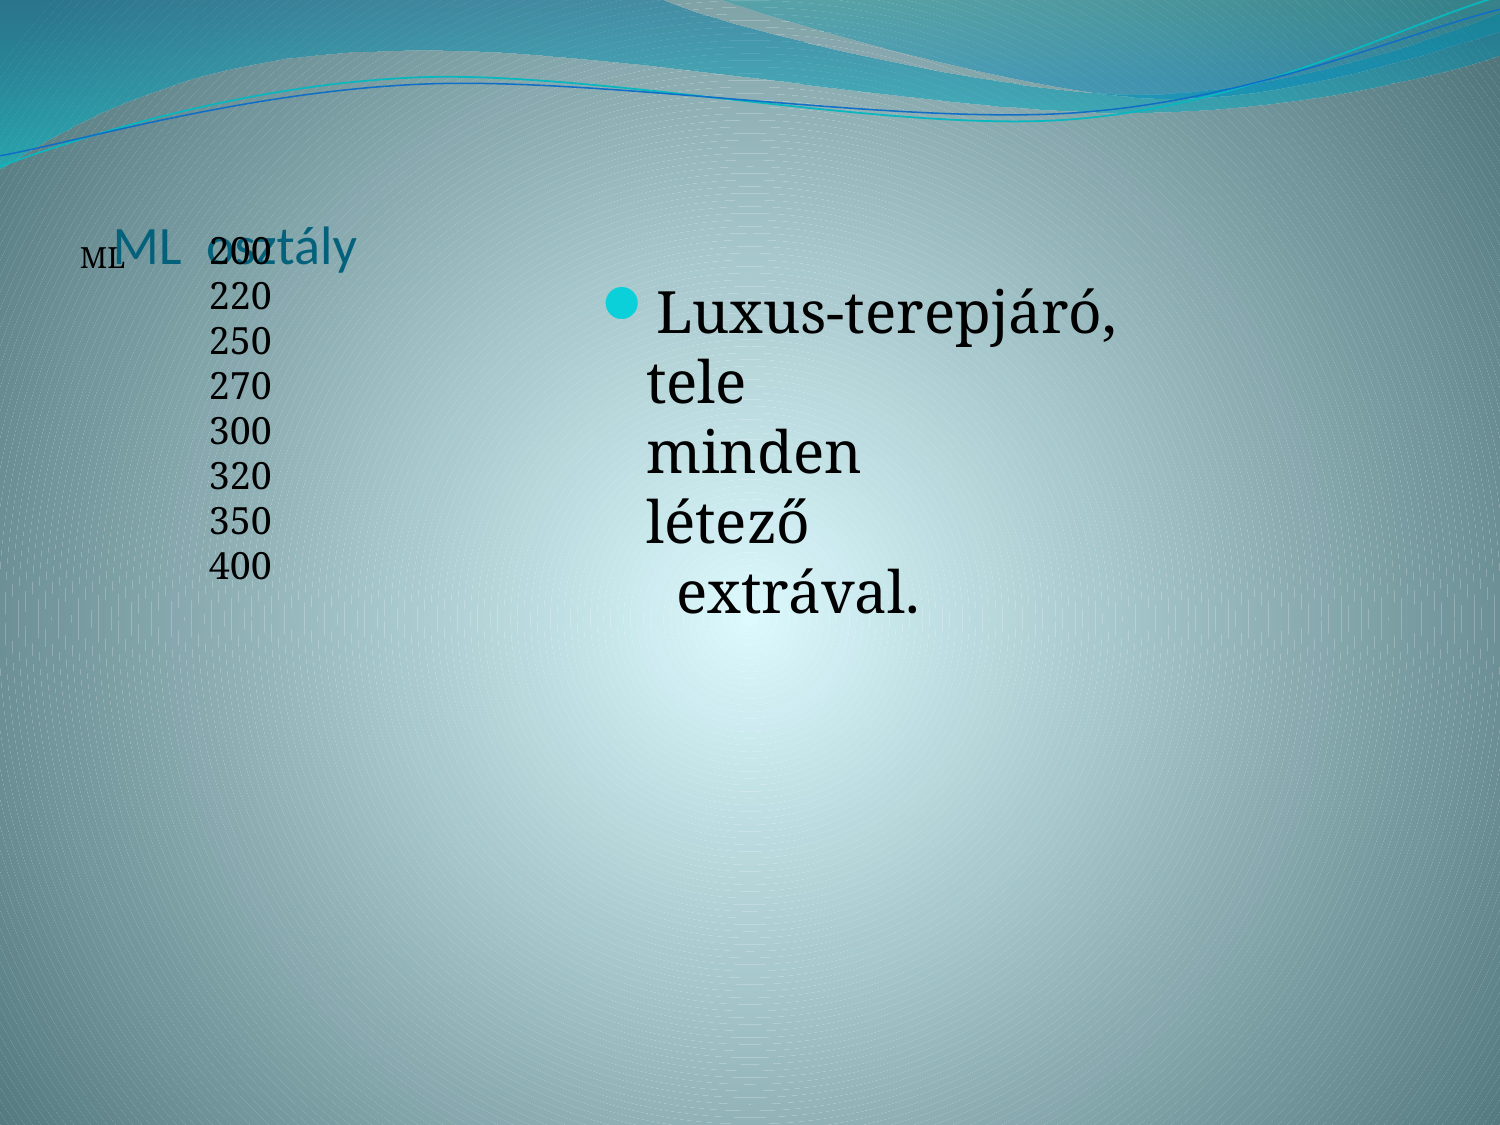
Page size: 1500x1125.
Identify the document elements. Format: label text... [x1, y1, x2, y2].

title ML osztály [112, 84, 563, 231]
list Luxus-terepjáró, tele minden létező extrával. [586, 275, 1425, 1025]
text_box 200 220 250 270 300 320 350 400 [135, 219, 886, 595]
list ML [76, 231, 571, 1002]
